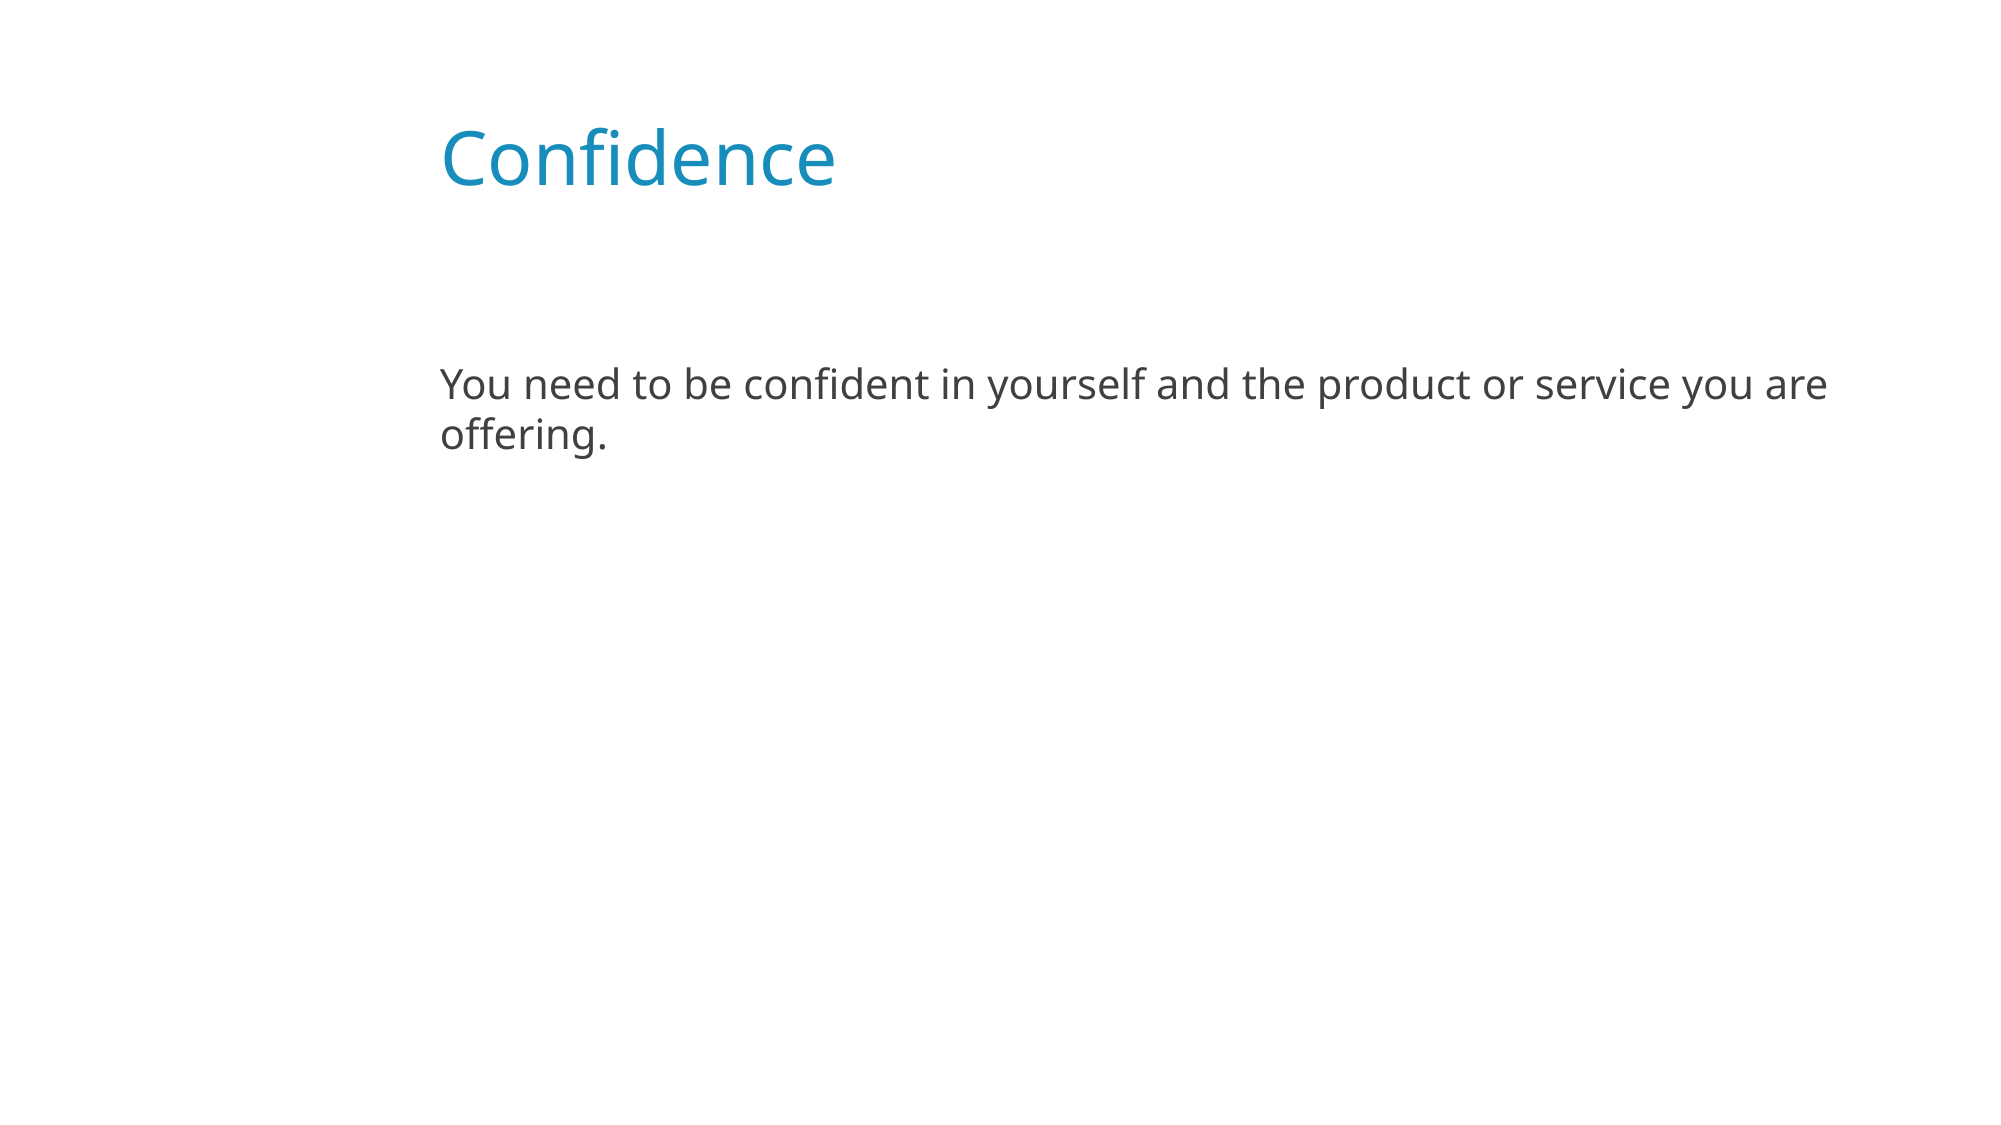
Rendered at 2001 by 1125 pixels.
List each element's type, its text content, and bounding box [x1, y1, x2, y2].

list You need to be confident in yourself and the product or service you are offering. [424, 350, 1888, 1074]
title Confidence [425, 102, 1888, 313]
